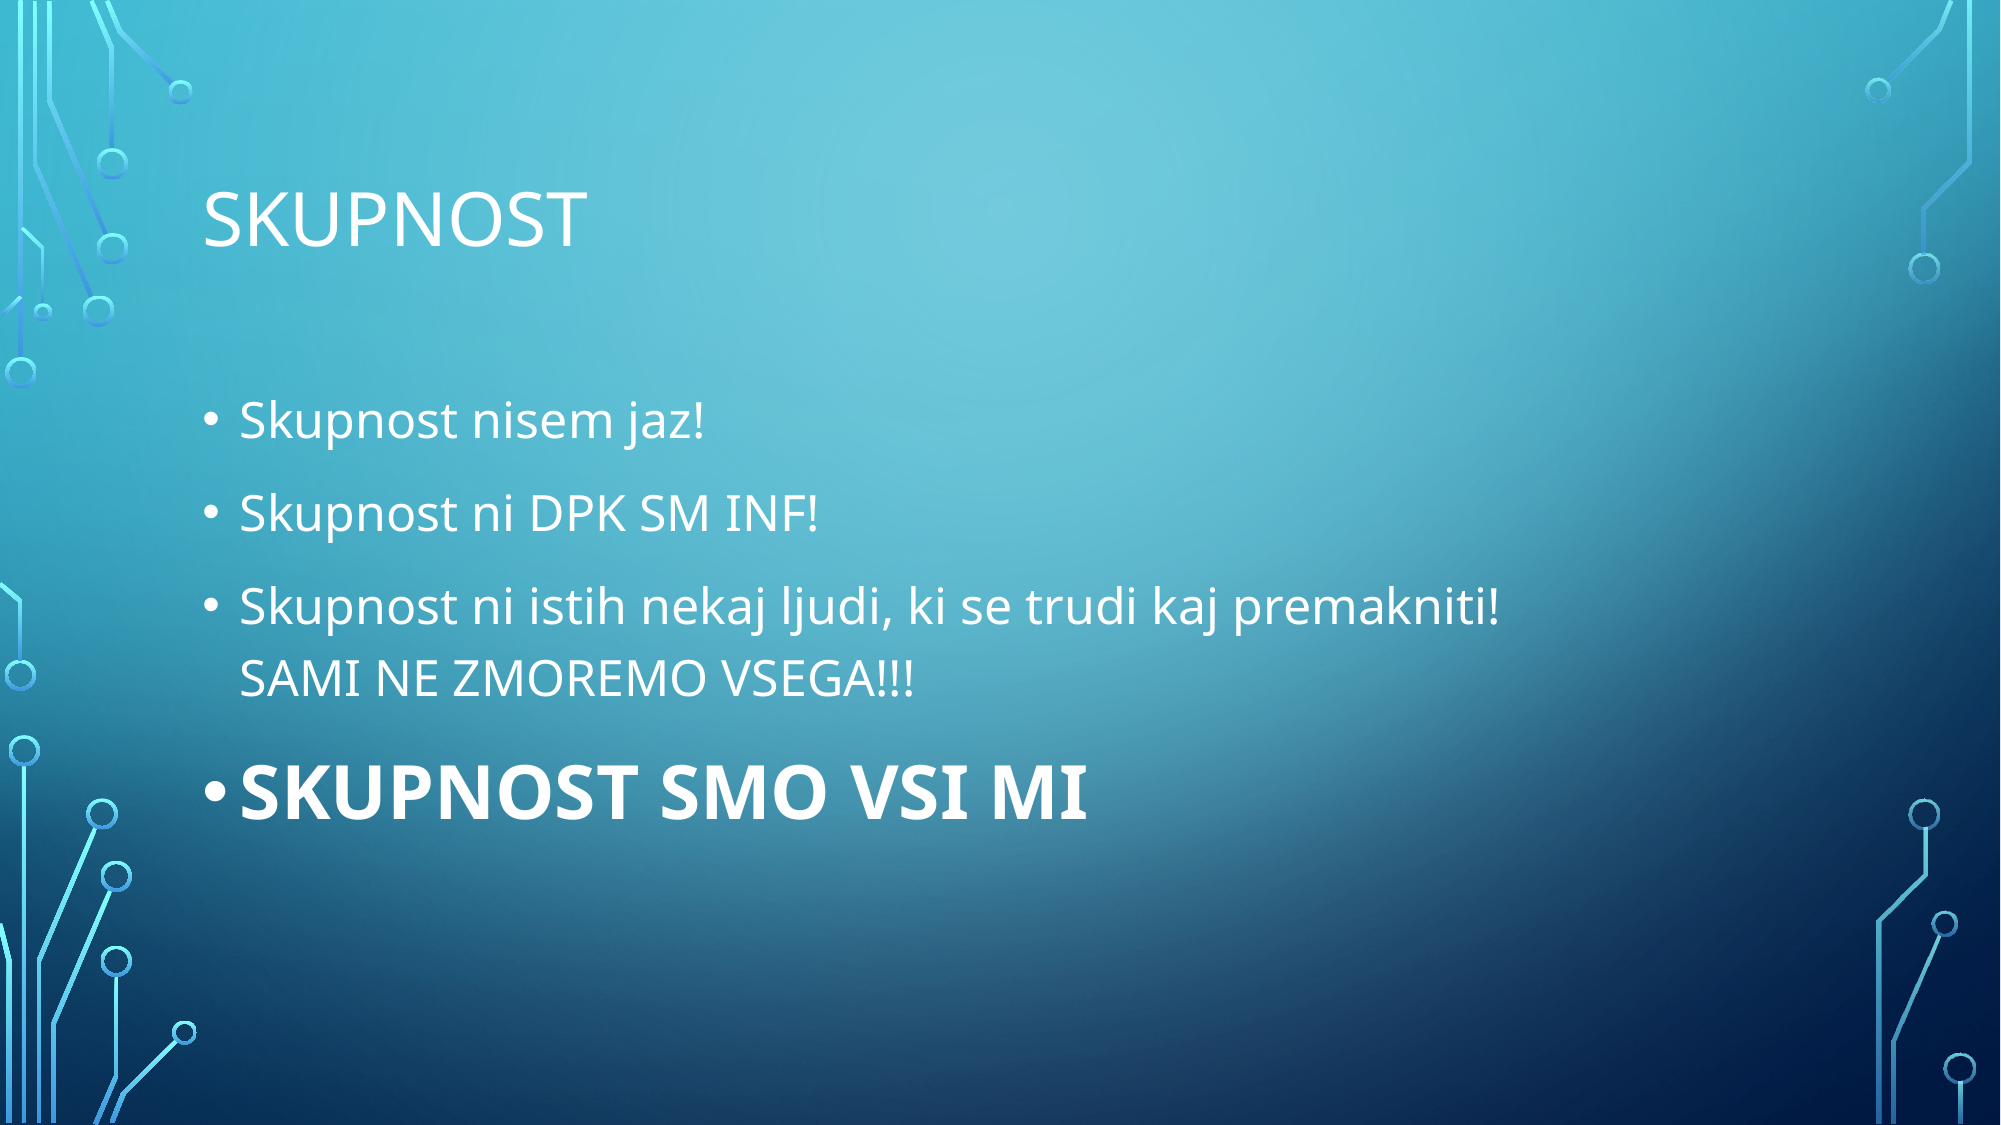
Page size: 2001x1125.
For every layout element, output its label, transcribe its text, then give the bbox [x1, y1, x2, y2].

title Skupnost [187, 101, 1813, 344]
list Skupnost nisem jaz! Skupnost ni DPK SM INF! Skupnost ni istih nekaj ljudi, ki se trudi kaj premakniti! SAMI NE ZMOREMO VSEGA!!! SKUPNOST SMO VSI MI [187, 369, 1813, 950]
